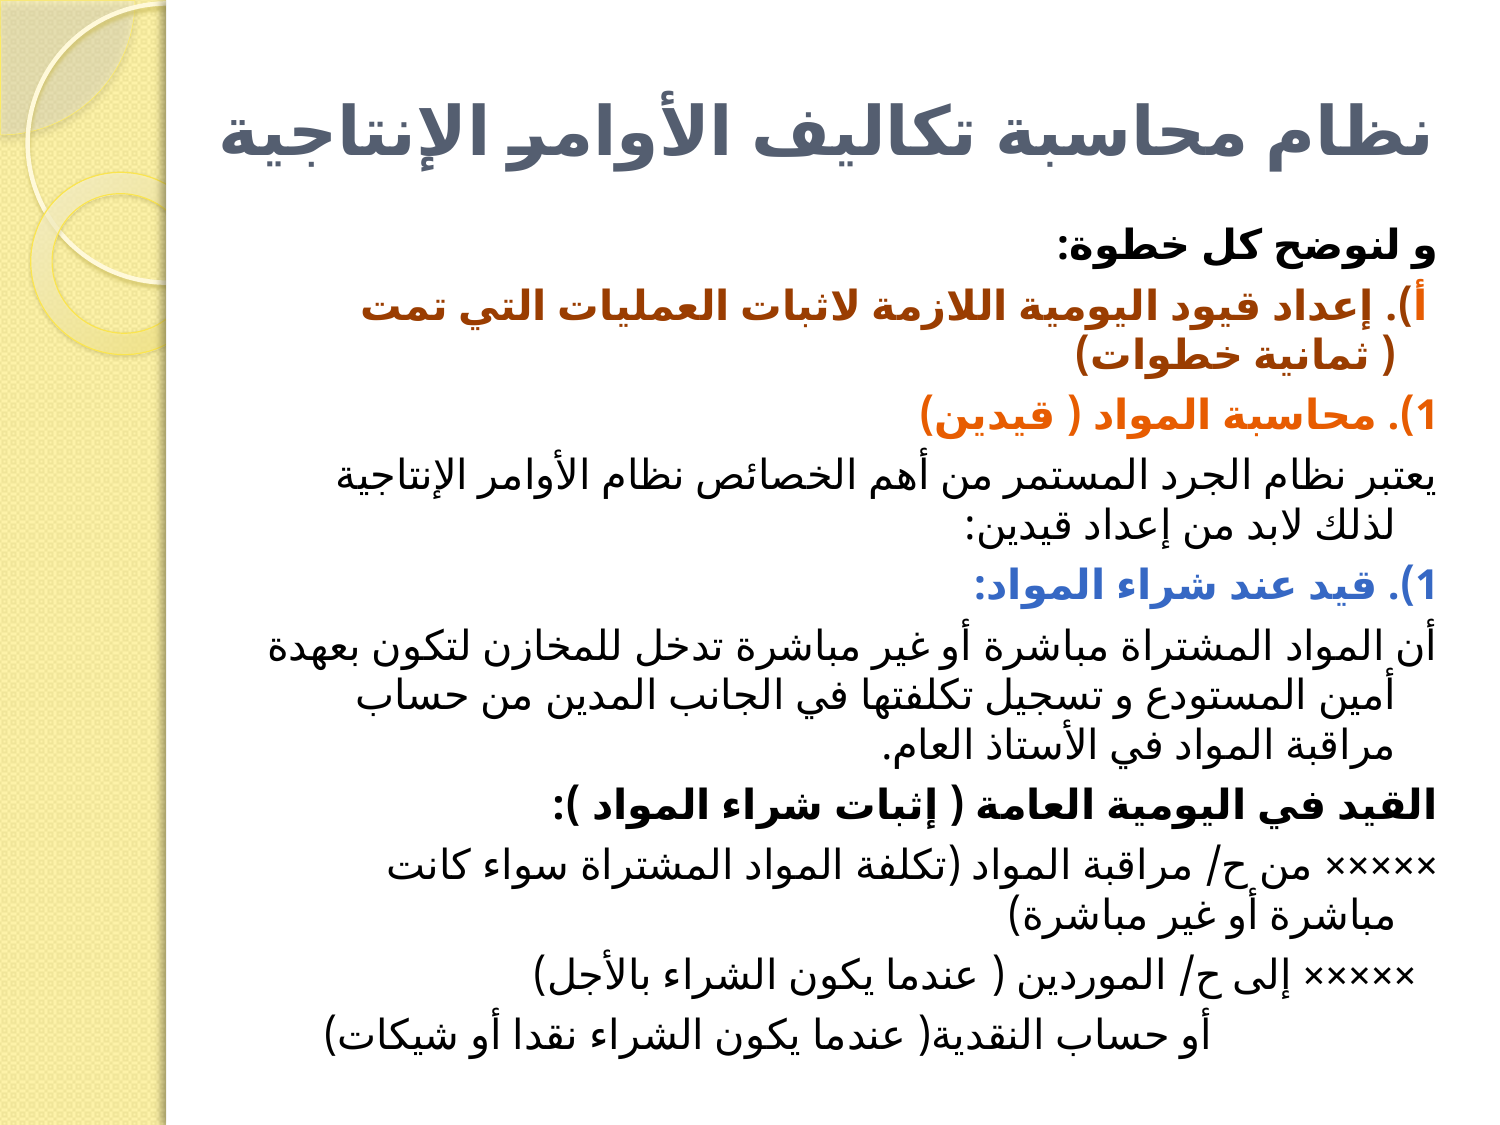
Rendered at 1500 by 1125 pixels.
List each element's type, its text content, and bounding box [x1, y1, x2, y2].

list و لنوضح كل خطوة: أ). إعداد قيود اليومية اللازمة لاثبات العمليات التي تمت ( ثمانية خطوات) 1). محاسبة المواد ( قيدين) يعتبر نظام الجرد المستمر من أهم الخصائص نظام الأوامر الإنتاجية لذلك لابد من إعداد قيدين: 1). قيد عند شراء المواد: أن المواد المشتراة مباشرة أو غير مباشرة تدخل للمخازن لتكون بعهدة أمين المستودع و تسجيل تكلفتها في الجانب المدين من حساب مراقبة المواد في الأستاذ العام. القيد في اليومية العامة ( إثبات شراء المواد ): ××××× من ح/ مراقبة المواد (تكلفة المواد المشتراة سواء كانت مباشرة أو غير مباشرة) ××××× إلى ح/ الموردين ( عندما يكون الشراء بالأجل) أو حساب النقدية( عندما يكون الشراء نقدا أو شيكات) [235, 210, 1466, 1071]
title نظام محاسبة تكاليف الأوامر الإنتاجية [187, 45, 1466, 211]
